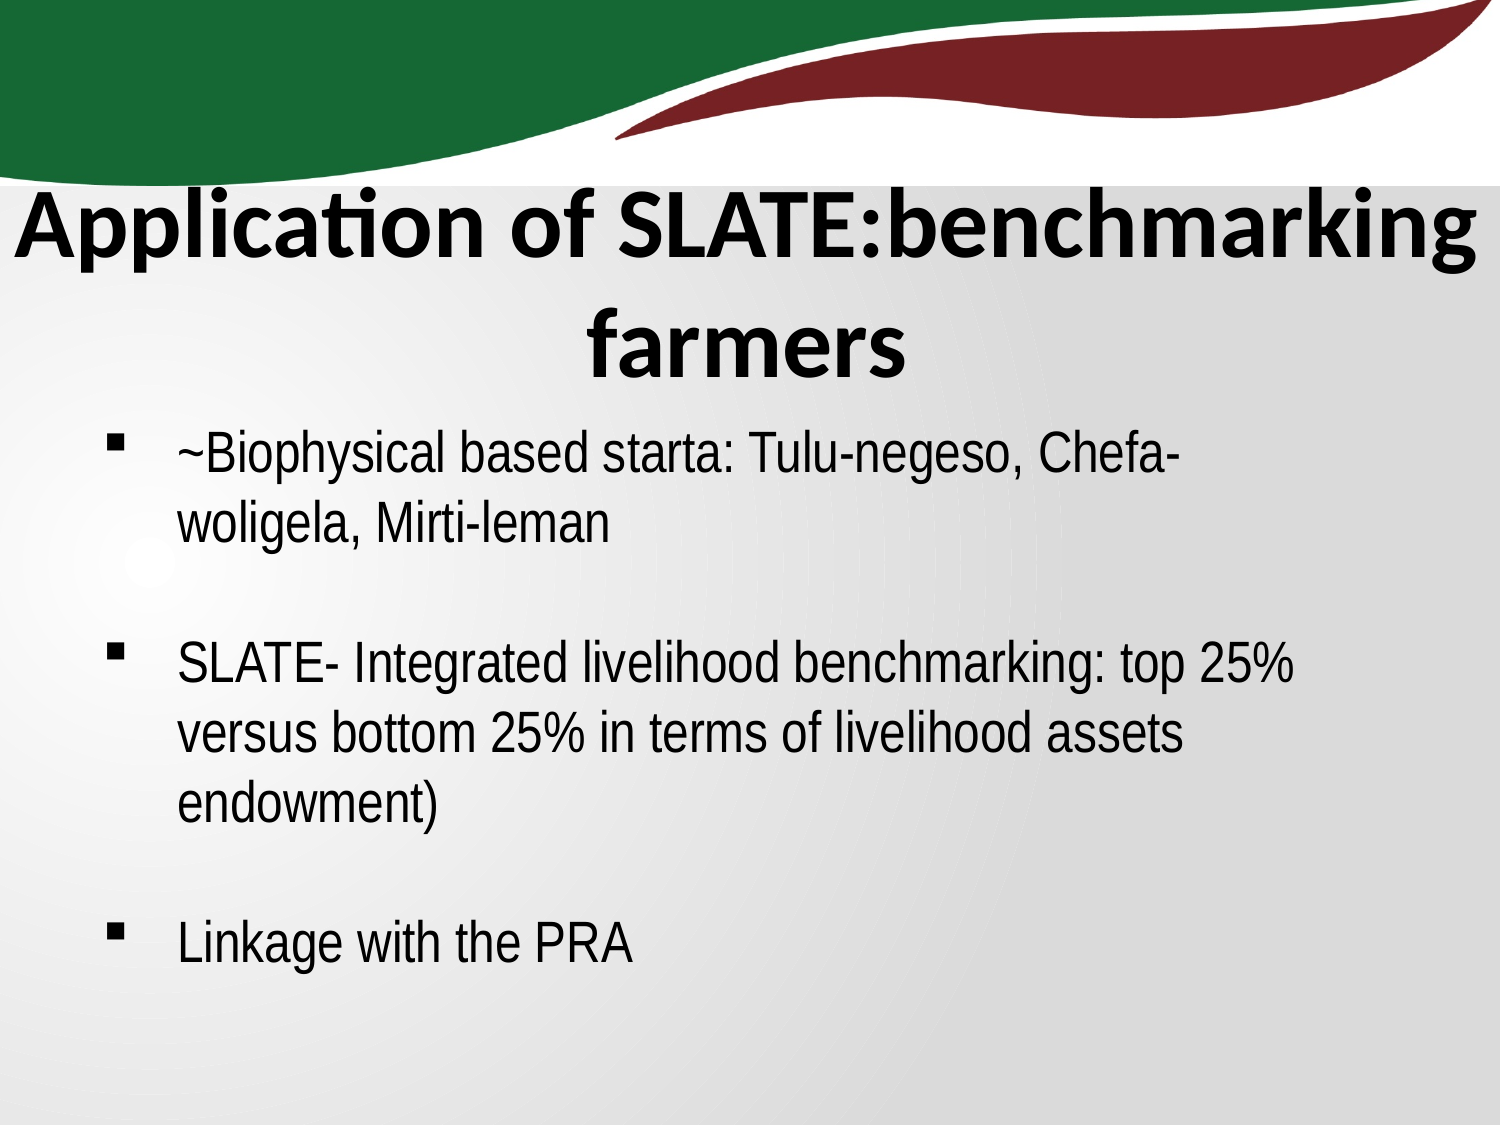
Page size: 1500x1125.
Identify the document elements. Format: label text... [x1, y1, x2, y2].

picture [0, 0, 1500, 149]
text_box [12, 349, 1302, 507]
text_box ~Biophysical based starta: Tulu-negeso, Chefa-woligela, Mirti-leman SLATE- Integrated livelihood benchmarking: top 25% versus bottom 25% in terms of livelihood assets endowment) Linkage with the PRA [87, 406, 1350, 982]
list Application of SLATE:benchmarking farmers [0, 149, 1500, 313]
